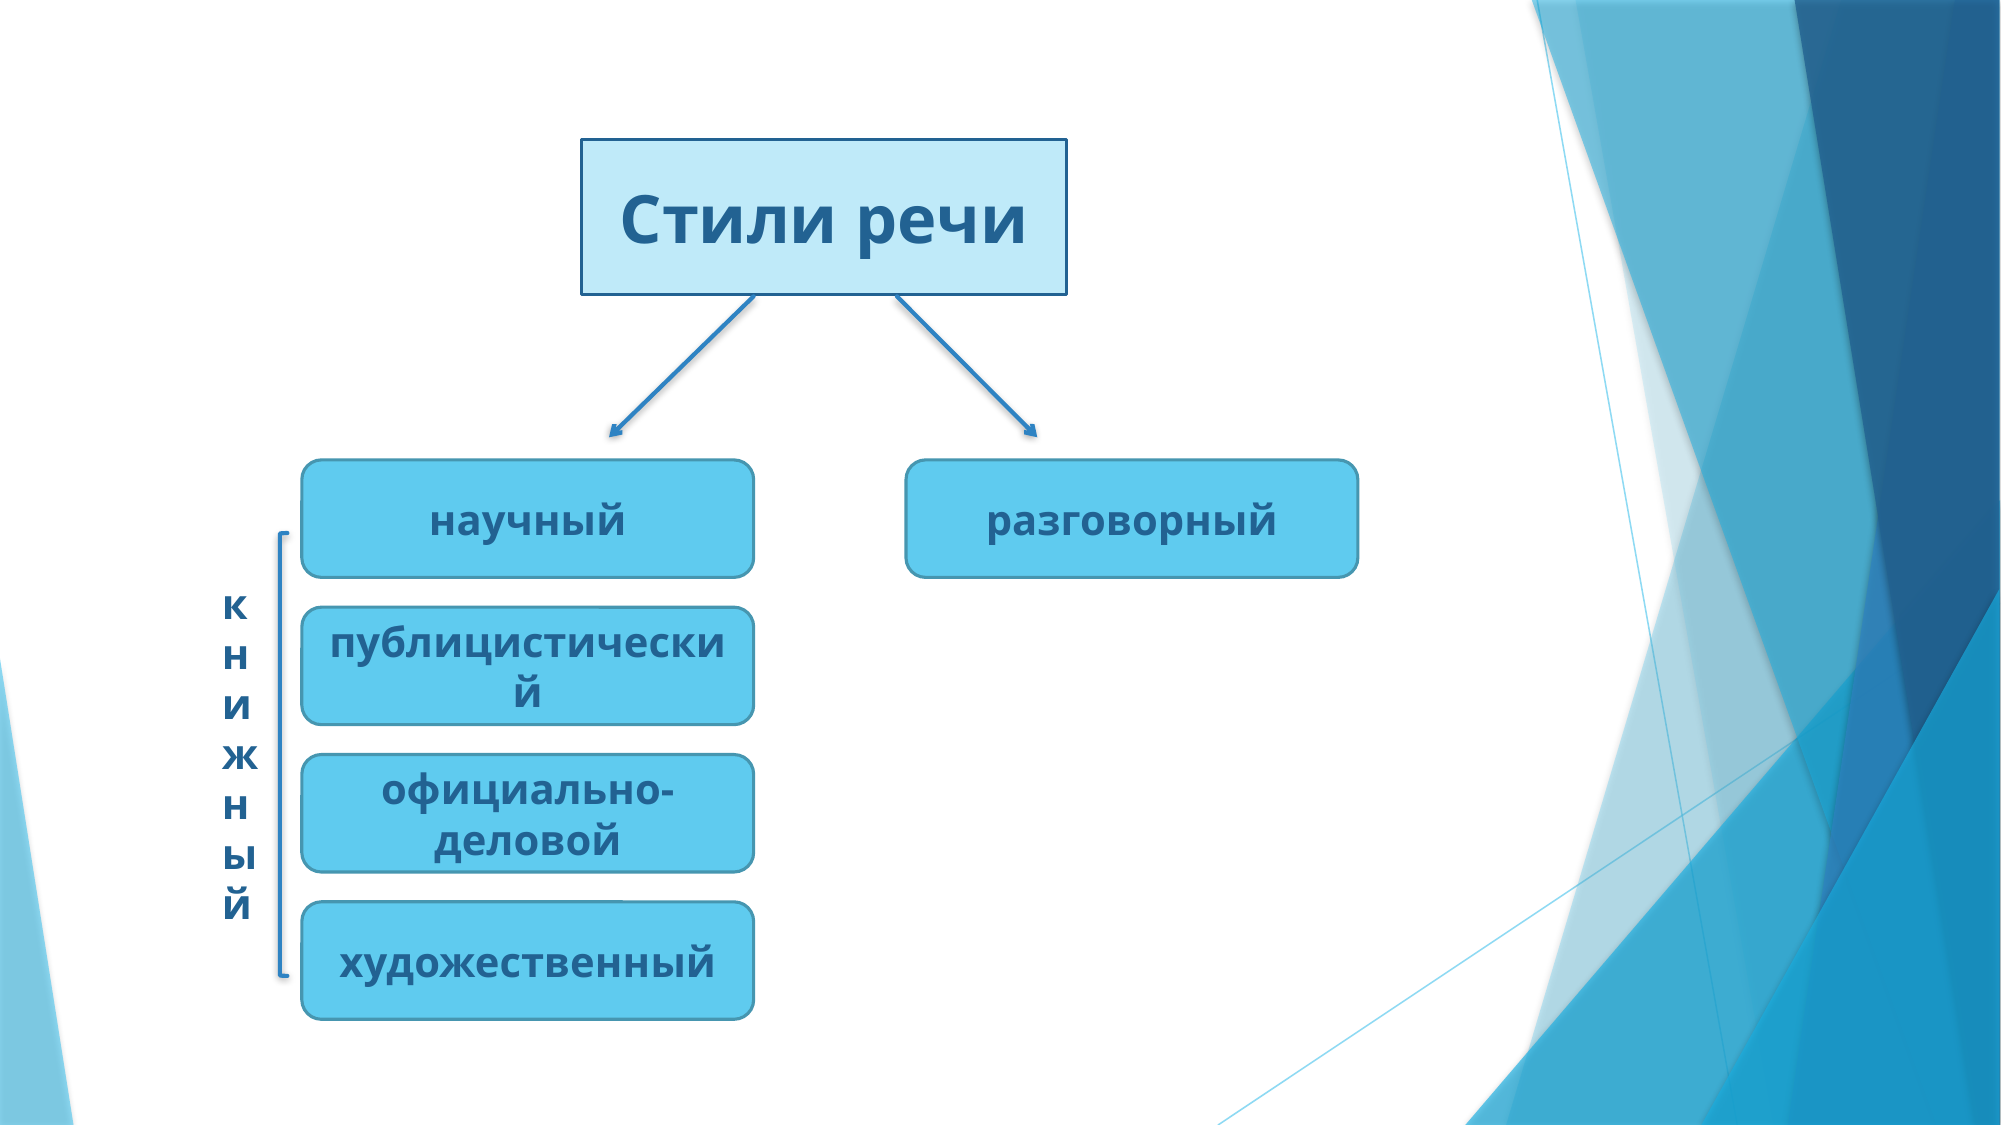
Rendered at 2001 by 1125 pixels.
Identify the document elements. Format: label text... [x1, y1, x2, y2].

text_box разговорный [904, 458, 1360, 579]
text_box официально-деловой [300, 752, 756, 874]
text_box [608, 295, 755, 438]
text_box книжный [221, 570, 230, 936]
text_box публицистический [300, 605, 756, 727]
text_box Стили речи [580, 138, 1068, 296]
text_box [277, 530, 290, 978]
text_box художественный [300, 900, 756, 1021]
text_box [896, 295, 1038, 438]
text_box научный [300, 458, 756, 579]
